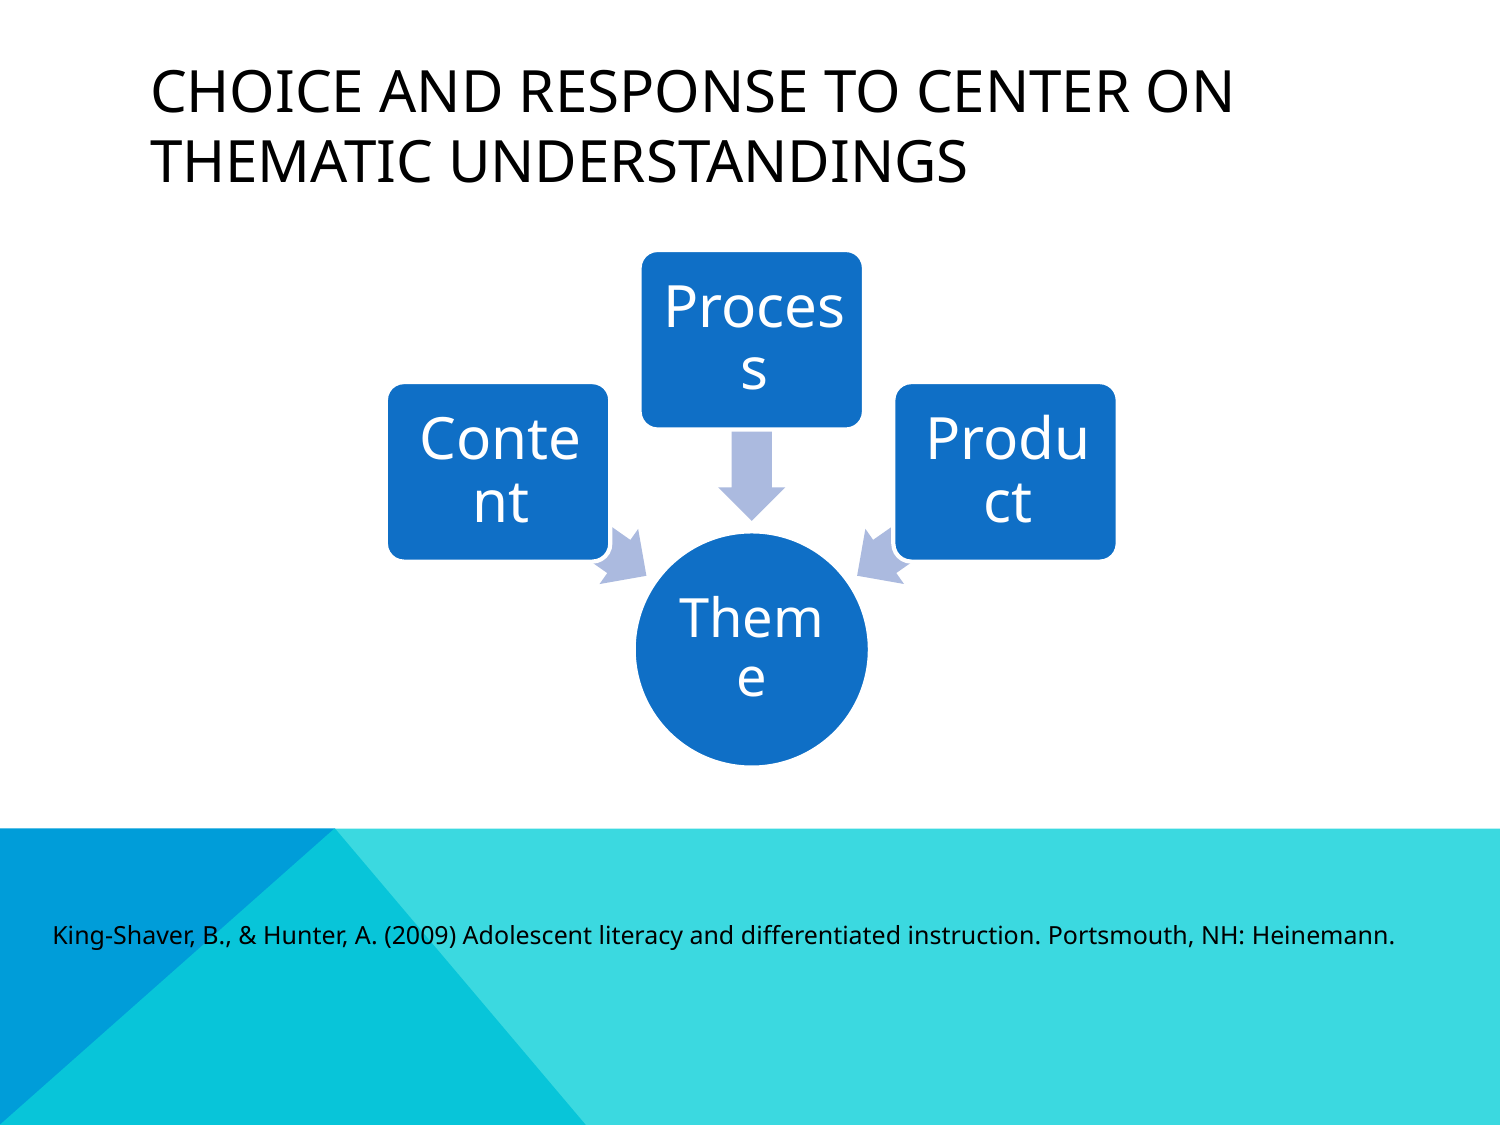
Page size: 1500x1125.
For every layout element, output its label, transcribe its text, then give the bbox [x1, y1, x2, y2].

text_box King-Shaver, B., & Hunter, A. (2009) Adolescent literacy and differentiated instruction. Portsmouth, NH: Heinemann. [37, 912, 1475, 958]
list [134, 249, 1369, 768]
title Choice and Response to center on thematic understandings [135, 60, 1369, 188]
